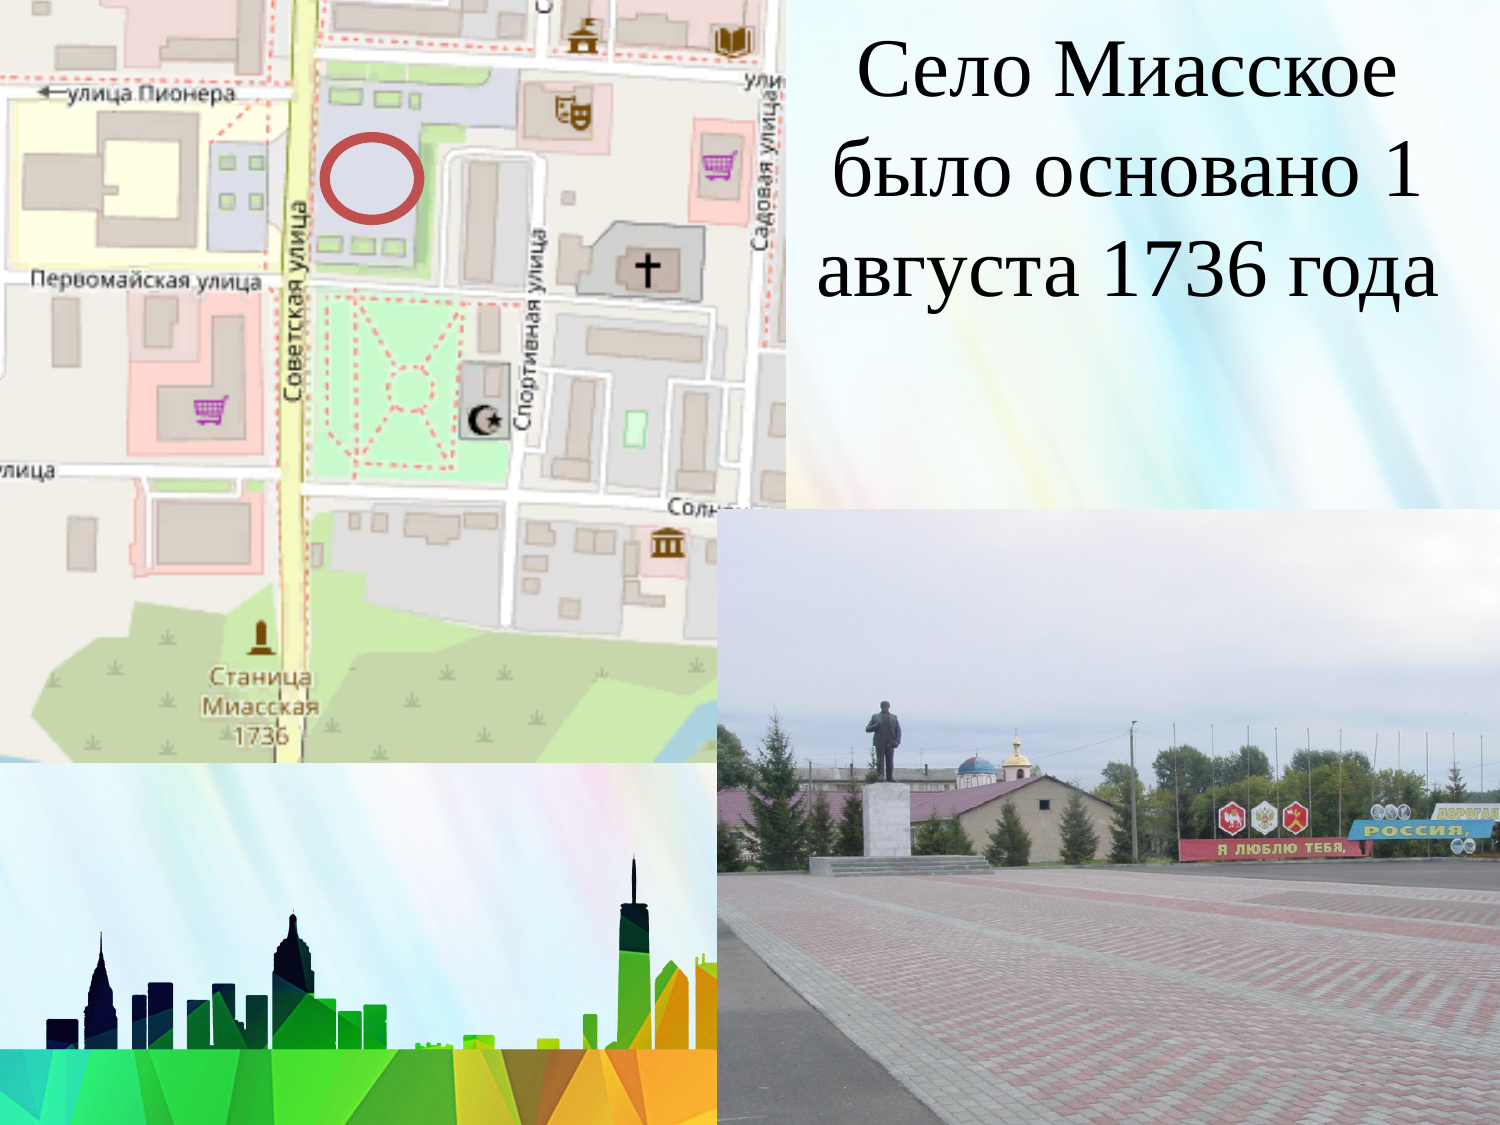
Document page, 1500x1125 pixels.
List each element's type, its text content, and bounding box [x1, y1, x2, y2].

text_box Село Миасское было основано 1 августа 1736 года [790, 5, 1471, 321]
picture [0, 0, 1500, 1125]
